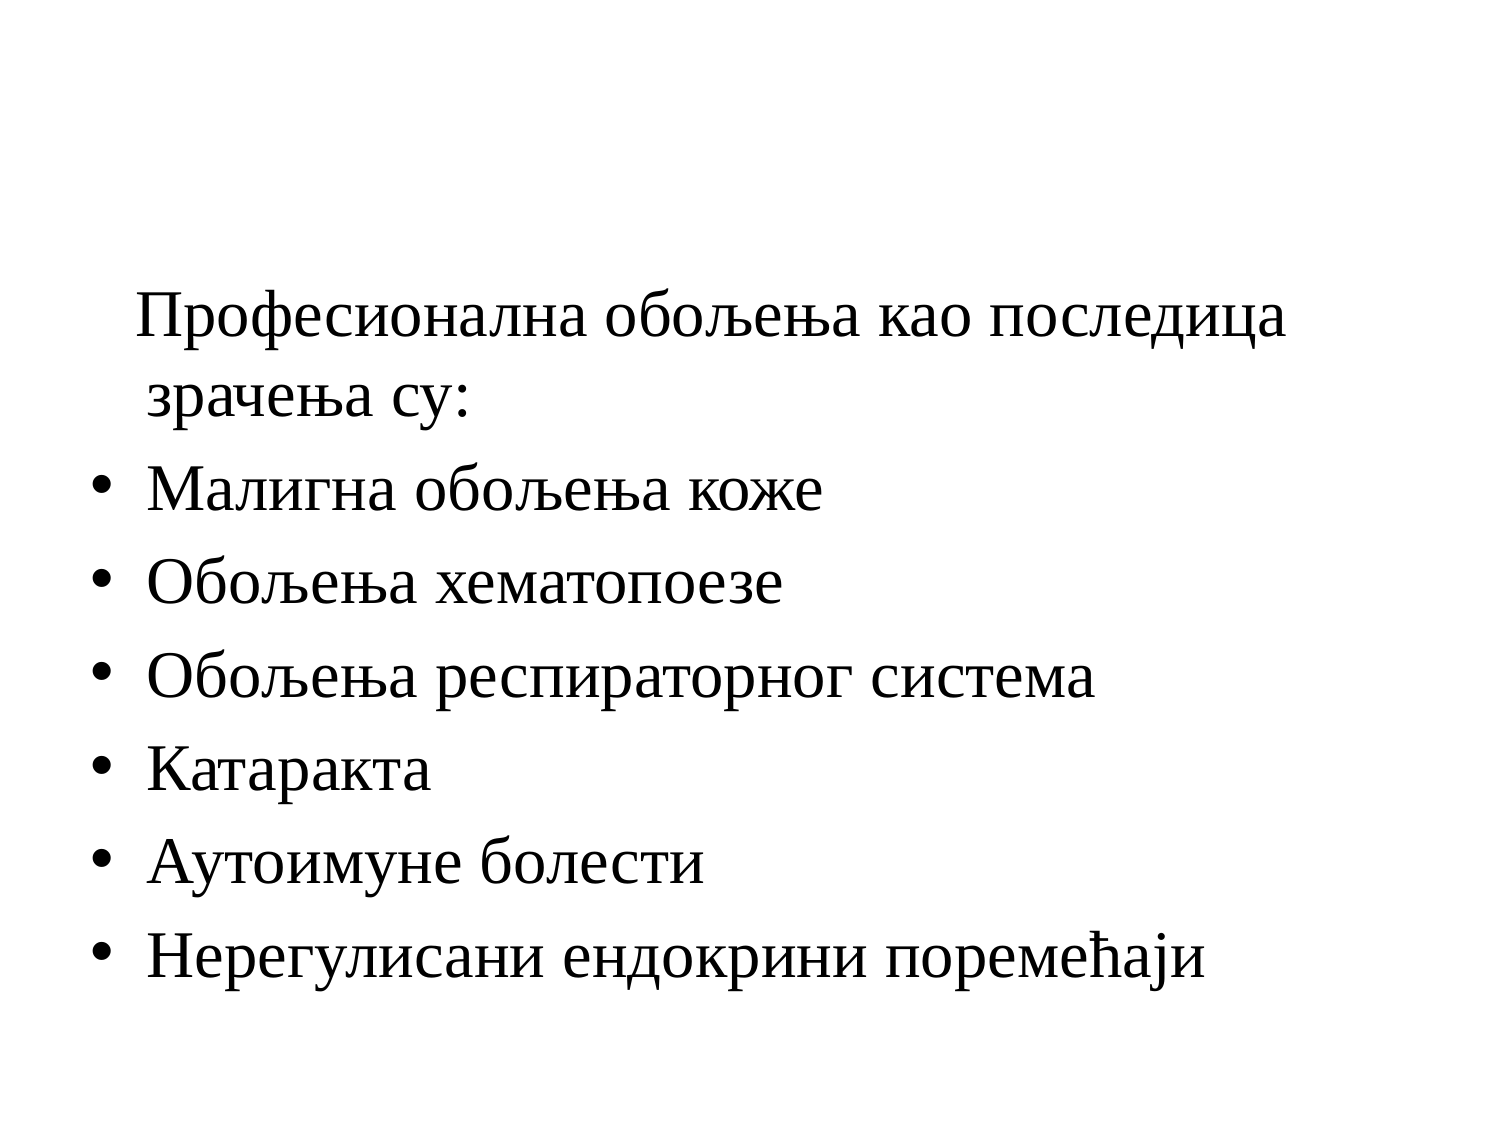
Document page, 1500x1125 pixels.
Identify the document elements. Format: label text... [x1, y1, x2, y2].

list Професионална обољења као последица зрачења су: Малигна обољења коже Обољења хематопоезе Обољења респираторног система Катаракта Аутоимуне болести Нерегулисани ендокрини поремећаји [75, 262, 1425, 1005]
